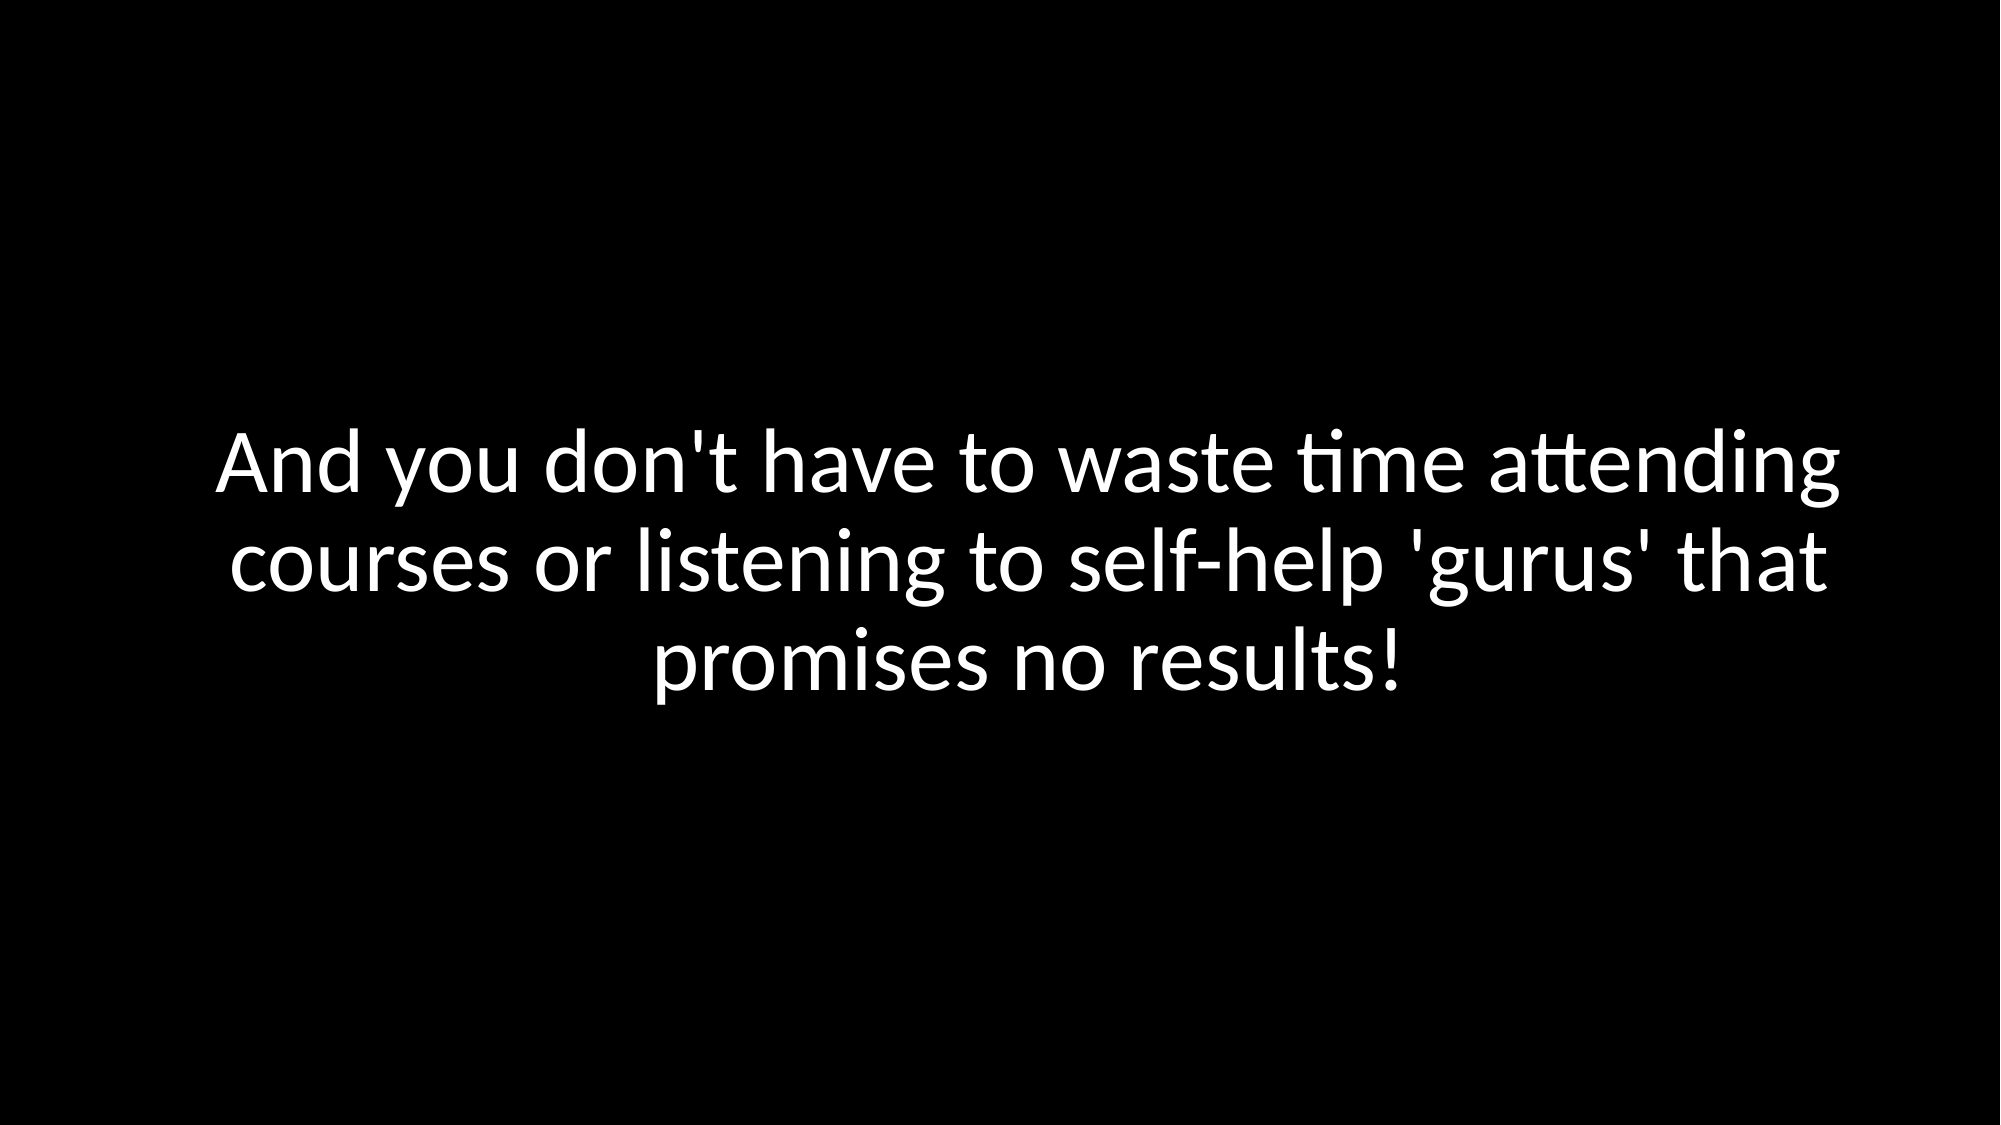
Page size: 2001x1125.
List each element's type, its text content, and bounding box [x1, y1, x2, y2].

list And you don't have to waste time attending courses or listening to self-help 'gurus' that promises no results! [166, 405, 1892, 892]
